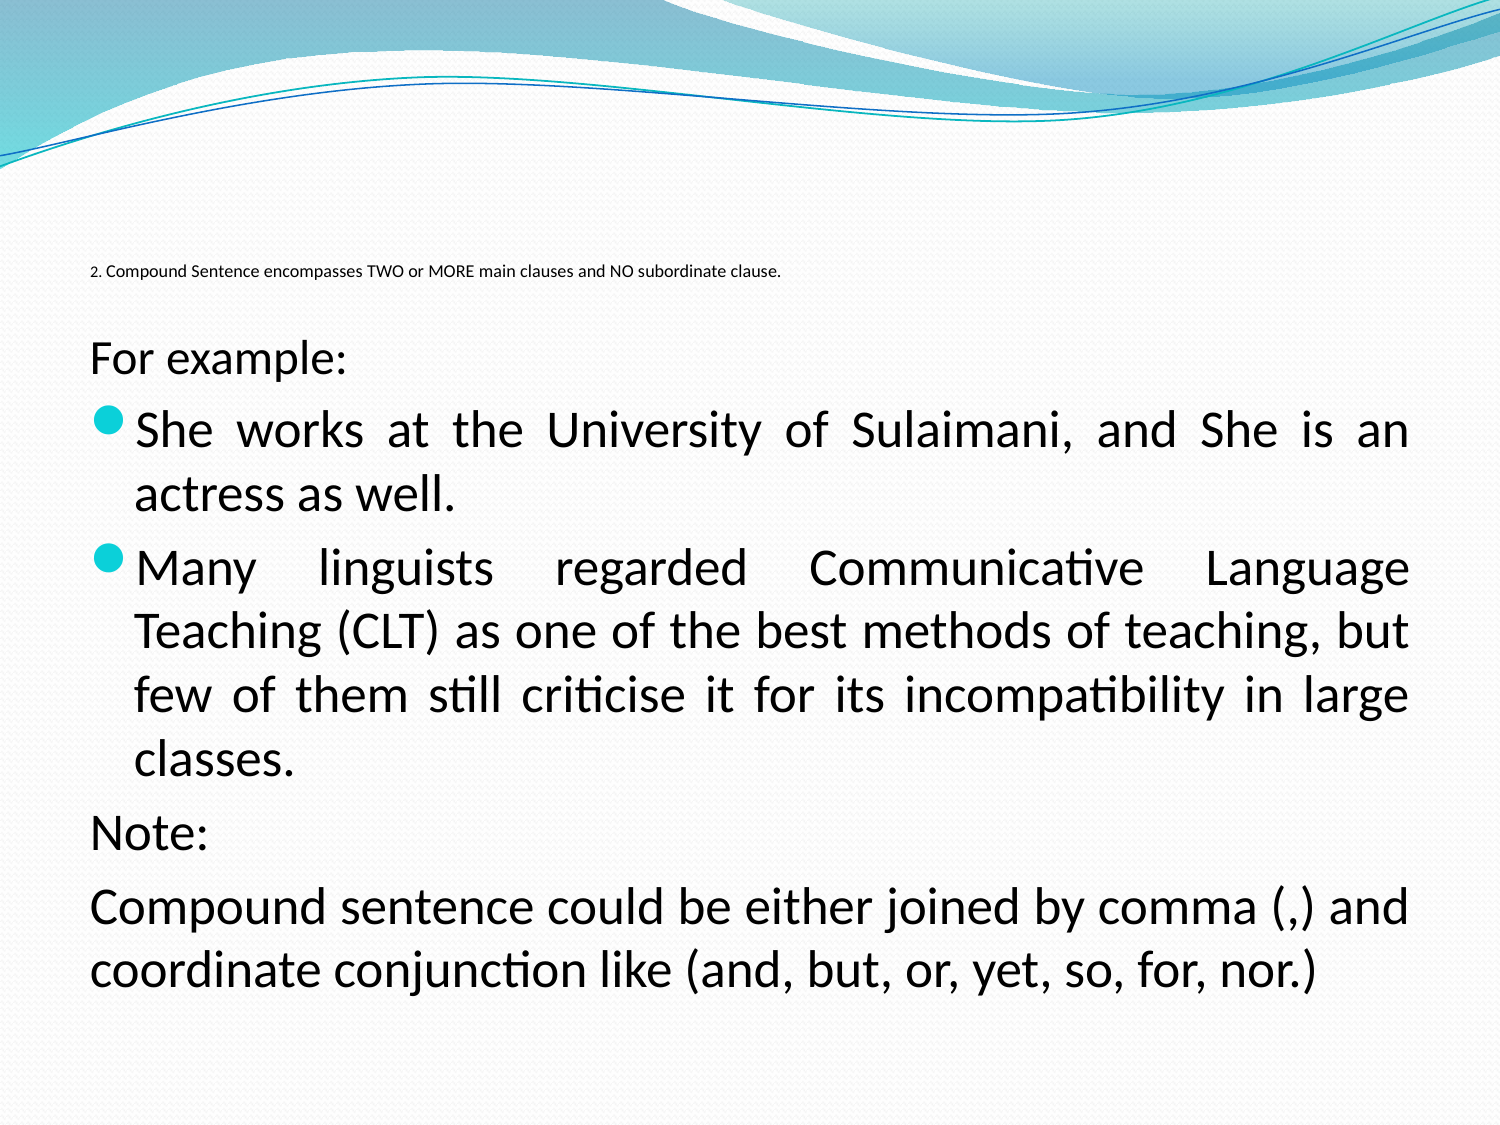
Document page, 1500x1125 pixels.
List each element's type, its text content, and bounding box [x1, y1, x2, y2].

list For example: She works at the University of Sulaimani, and She is an actress as well. Many linguists regarded Communicative Language Teaching (CLT) as one of the best methods of teaching, but few of them still criticise it for its incompatibility in large classes. Note: Compound sentence could be either joined by comma (,) and coordinate conjunction like (and, but, or, yet, so, for, nor.) [75, 317, 1425, 1038]
title 2. Compound Sentence encompasses TWO or MORE main clauses and NO subordinate clause. [75, 115, 1425, 303]
